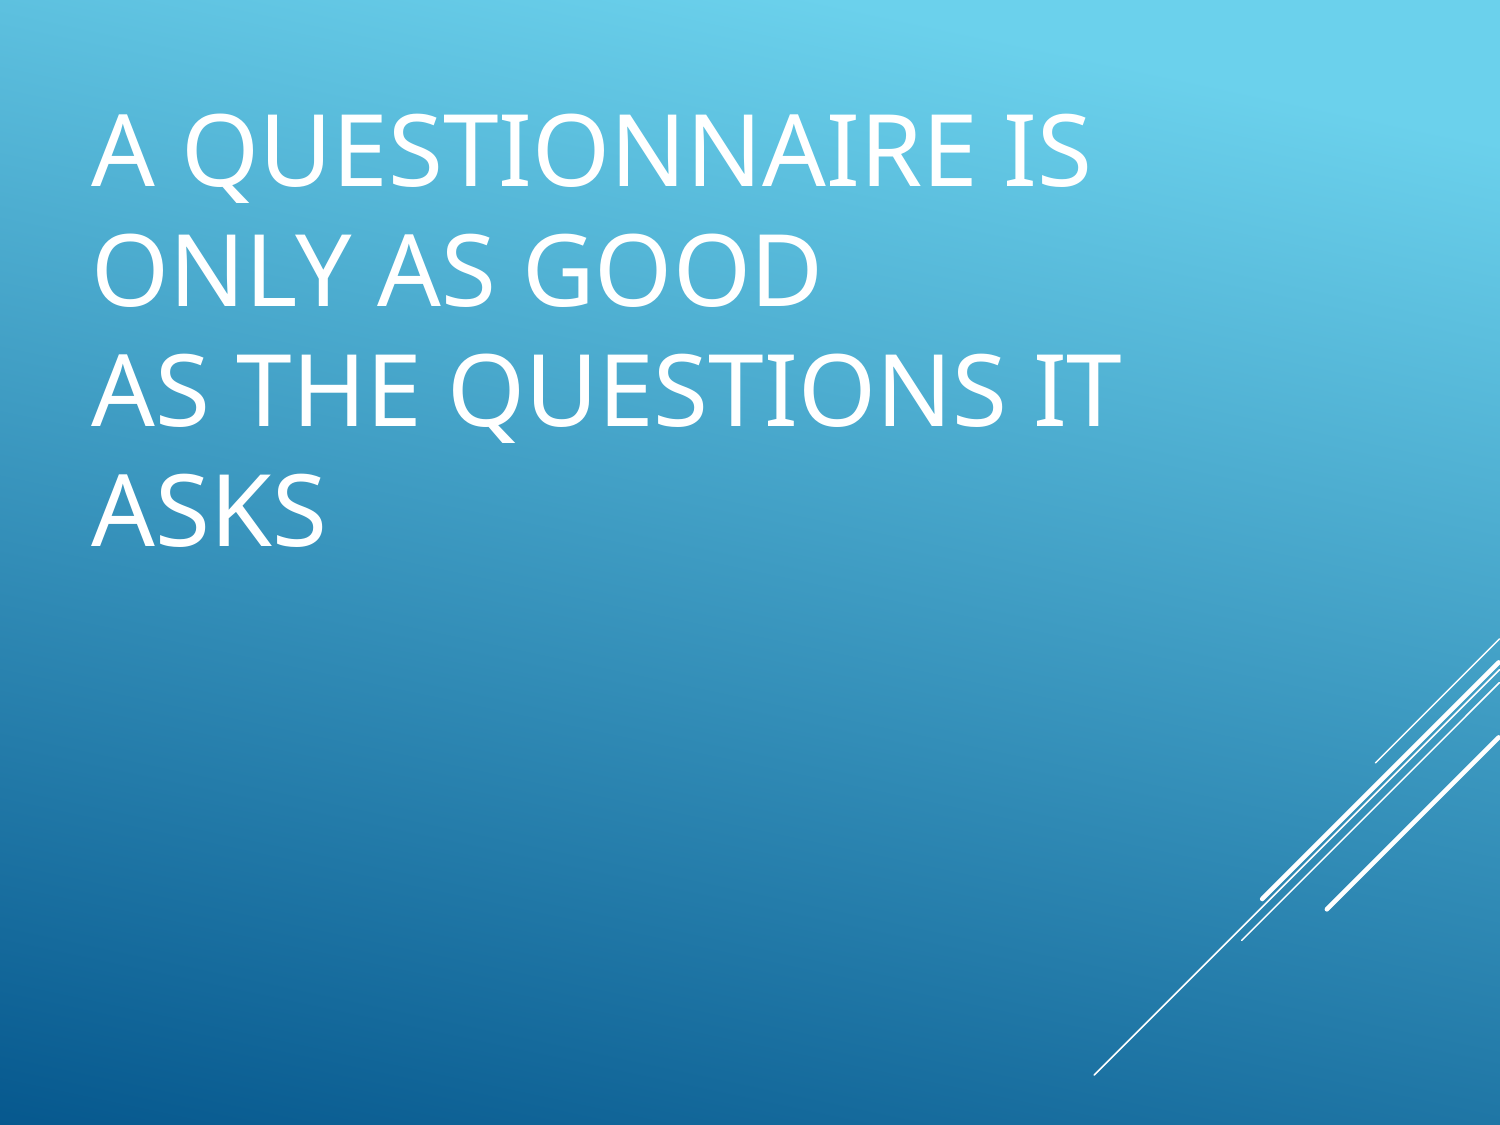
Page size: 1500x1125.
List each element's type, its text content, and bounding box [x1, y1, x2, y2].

title A QUESTIONNAIRE IS ONLY AS GOOD AS THE QUESTIONS IT ASKS [76, 373, 1352, 575]
